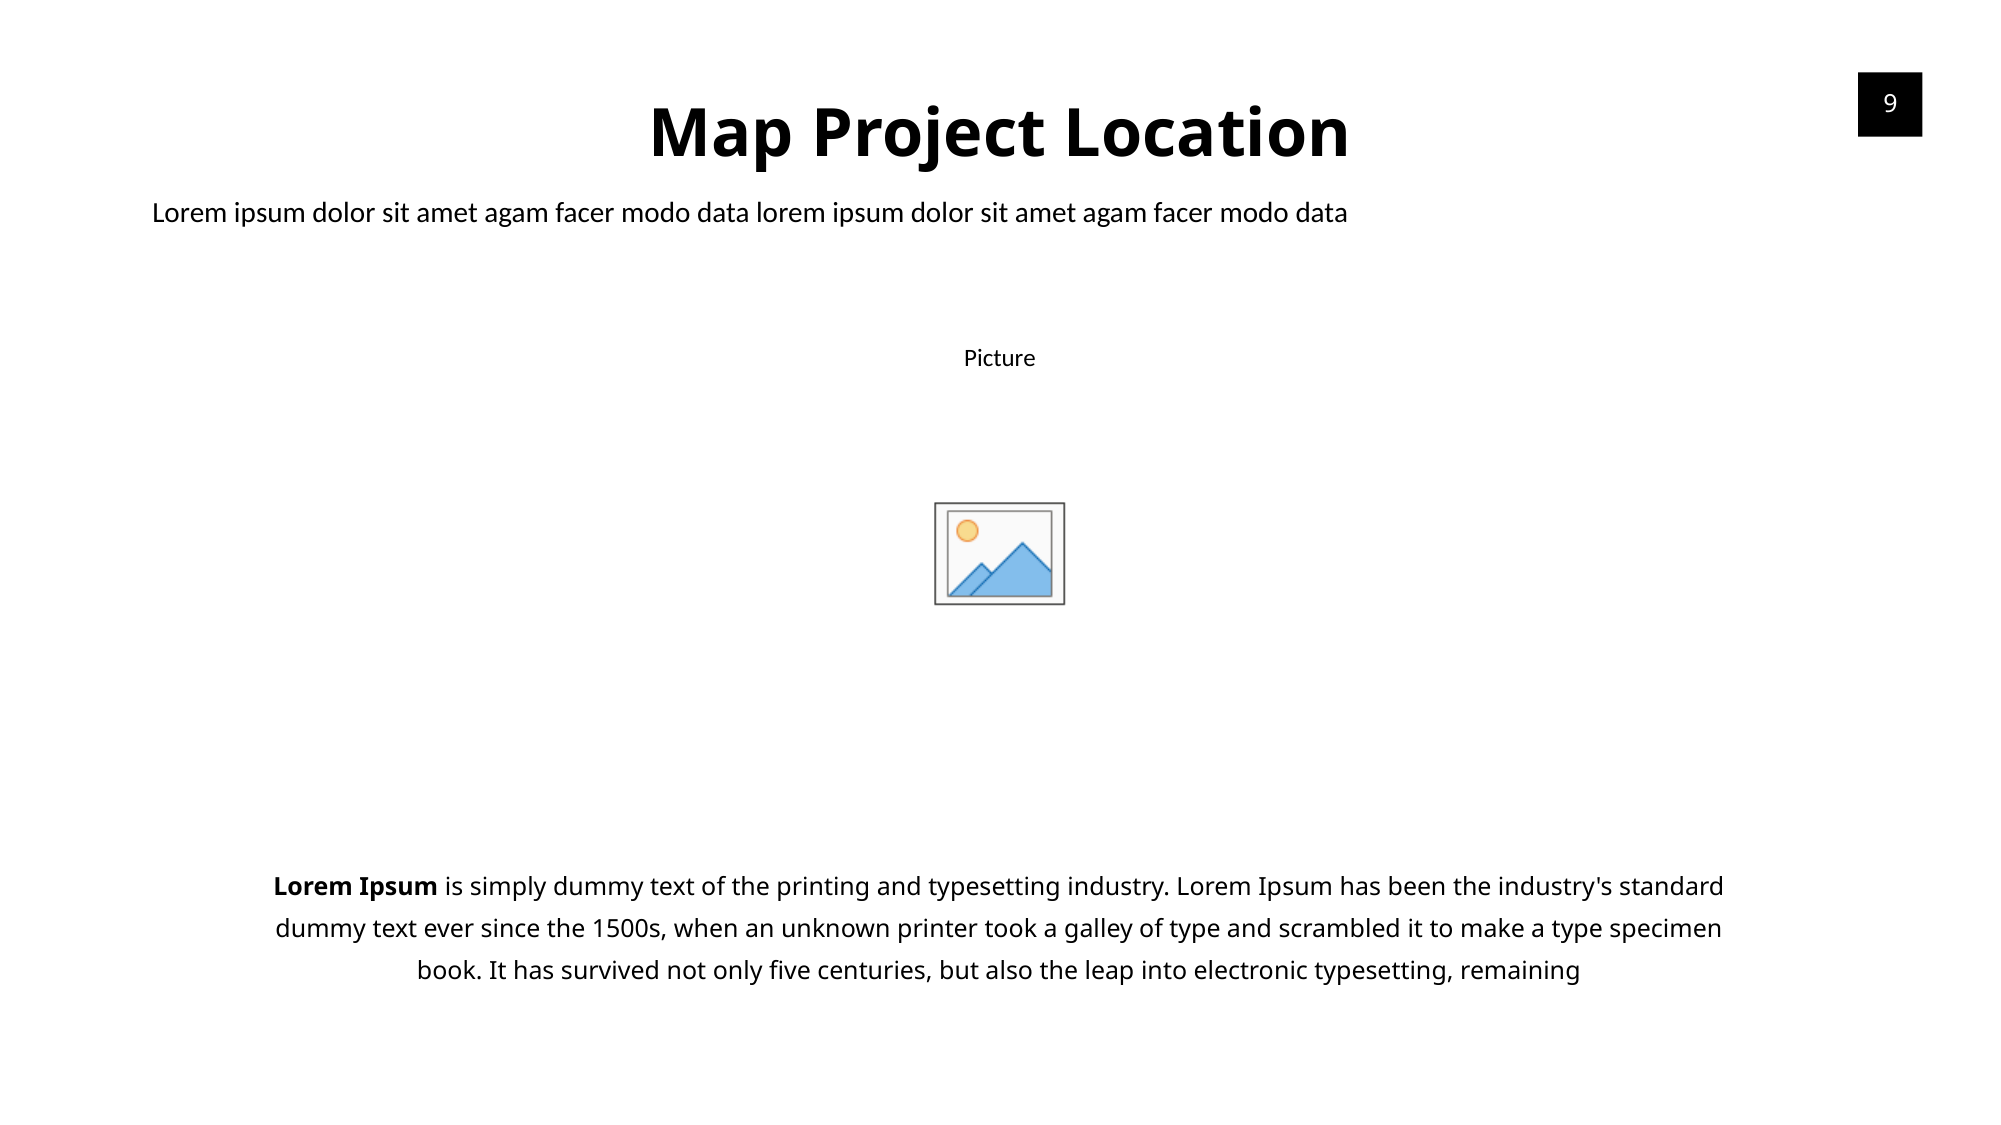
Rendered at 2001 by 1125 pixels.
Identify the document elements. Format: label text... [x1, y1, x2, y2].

subtitle Lorem ipsum dolor sit amet agam facer modo data lorem ipsum dolor sit amet agam facer modo data [137, 186, 1863, 227]
title Map Project Location [137, 78, 1863, 186]
text_box Lorem Ipsum is simply dummy text of the printing and typesetting industry. Lorem Ipsum has been the industry's standard dummy text ever since the 1500s, when an unknown printer took a galley of type and scrambled it to make a type specimen book. It has survived not only five centuries, but also the leap into electronic typesetting, remaining [239, 851, 1761, 992]
slide_number 9 [1863, 78, 1927, 130]
picture [141, 333, 1859, 774]
